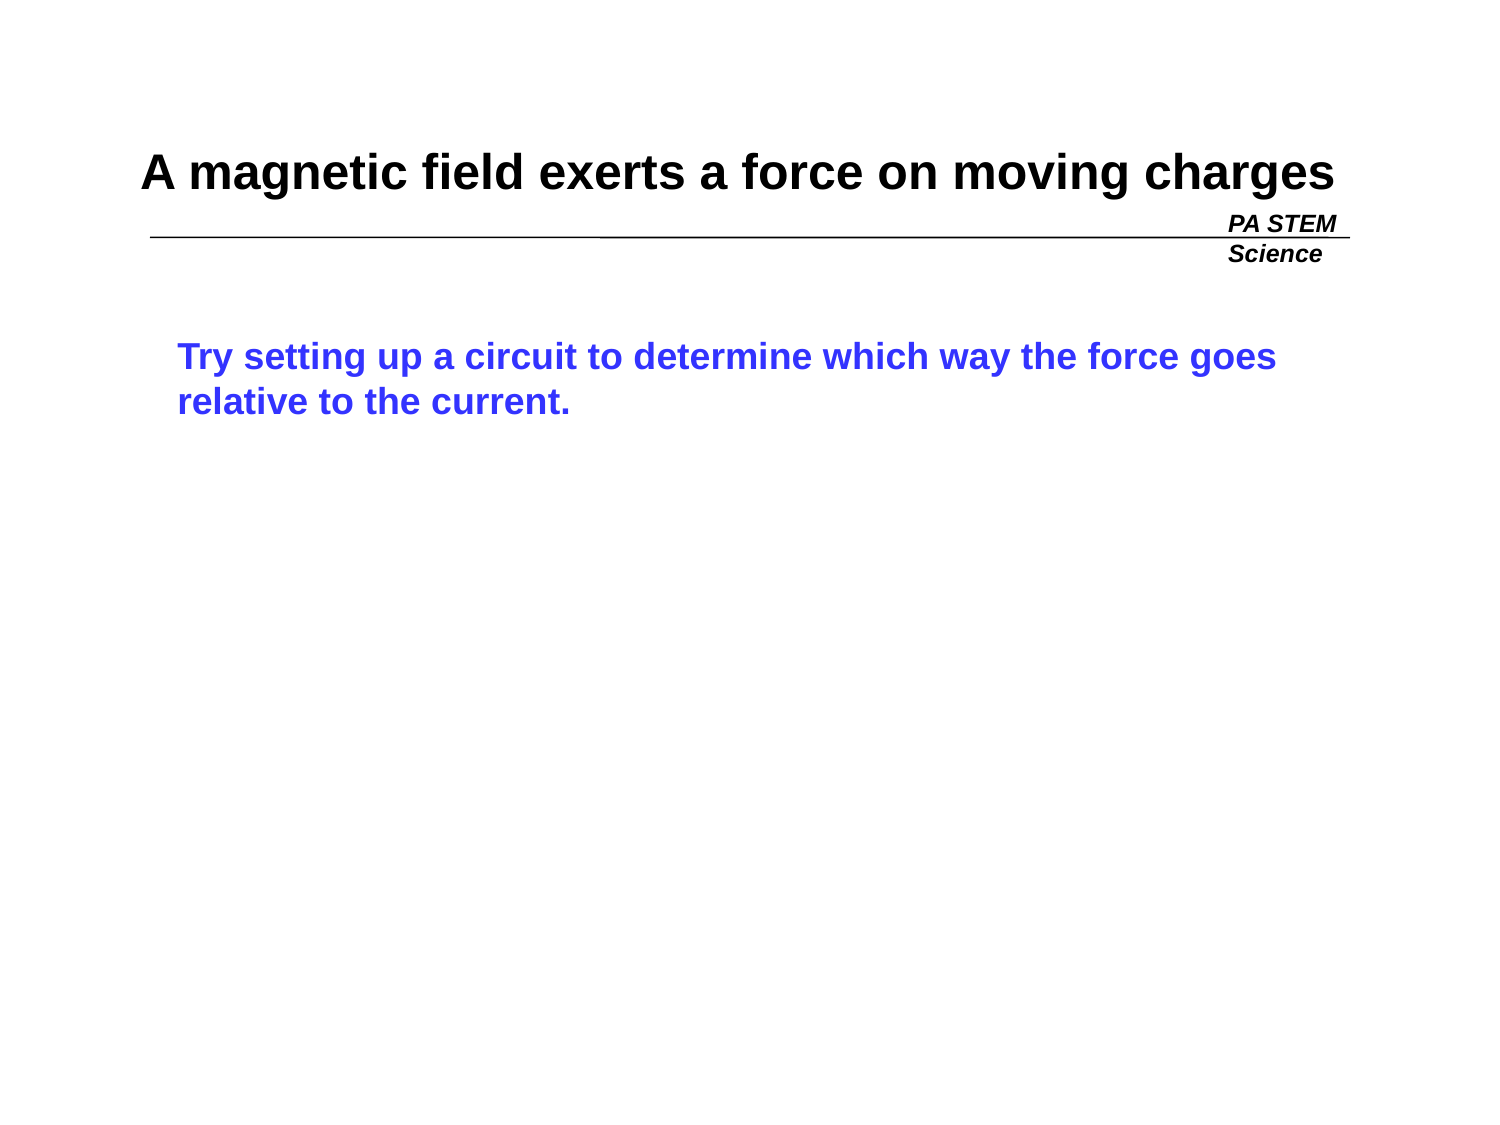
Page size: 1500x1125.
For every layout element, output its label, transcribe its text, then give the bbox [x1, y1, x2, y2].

title A magnetic field exerts a force on moving charges [124, 74, 1426, 276]
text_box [149, 199, 1353, 276]
text_box Try setting up a circuit to determine which way the force goes relative to the current. [162, 324, 1350, 430]
